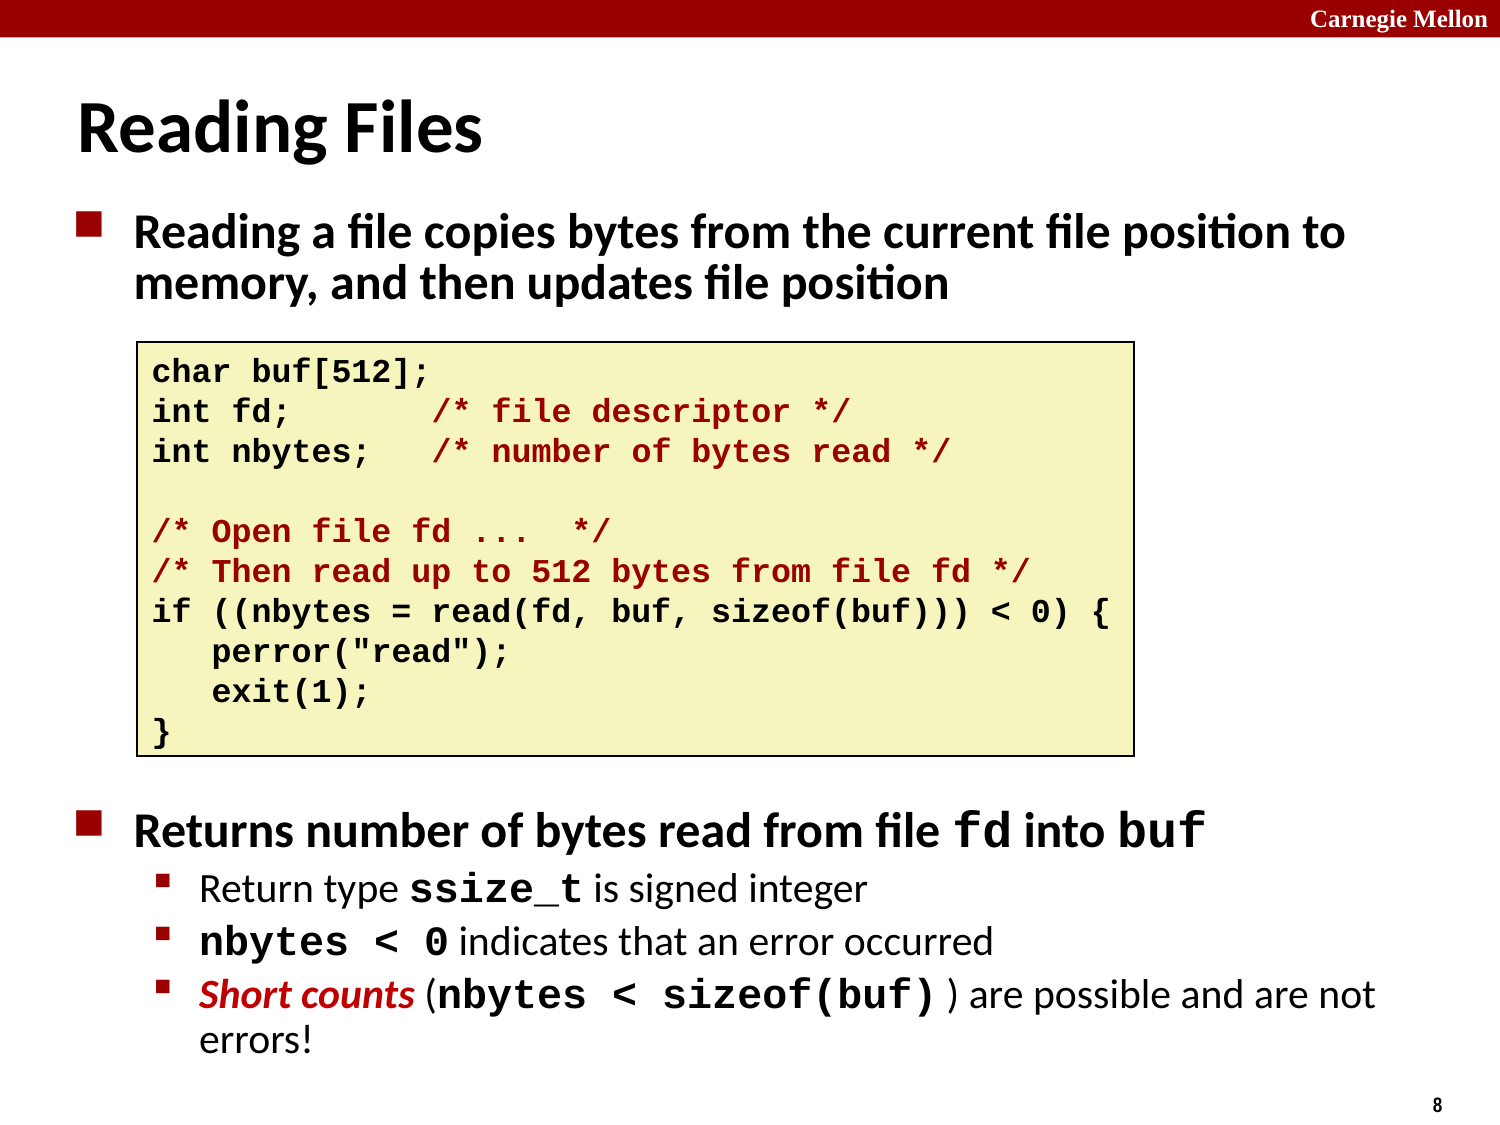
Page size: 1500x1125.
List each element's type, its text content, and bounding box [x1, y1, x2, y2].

text_box char buf[512]; int fd; /* file descriptor */ int nbytes; /* number of bytes read */ /* Open file fd ... */ /* Then read up to 512 bytes from file fd */ if ((nbytes = read(fd, buf, sizeof(buf))) < 0) { perror("read"); exit(1); } [136, 342, 1134, 757]
list Reading a file copies bytes from the current file position to memory, and then updates file position Returns number of bytes read from file fd into buf Return type ssize_t is signed integer nbytes < 0 indicates that an error occurred Short counts (nbytes < sizeof(buf) ) are possible and are not errors! [61, 199, 1426, 1063]
title Reading Files [62, 74, 1129, 170]
